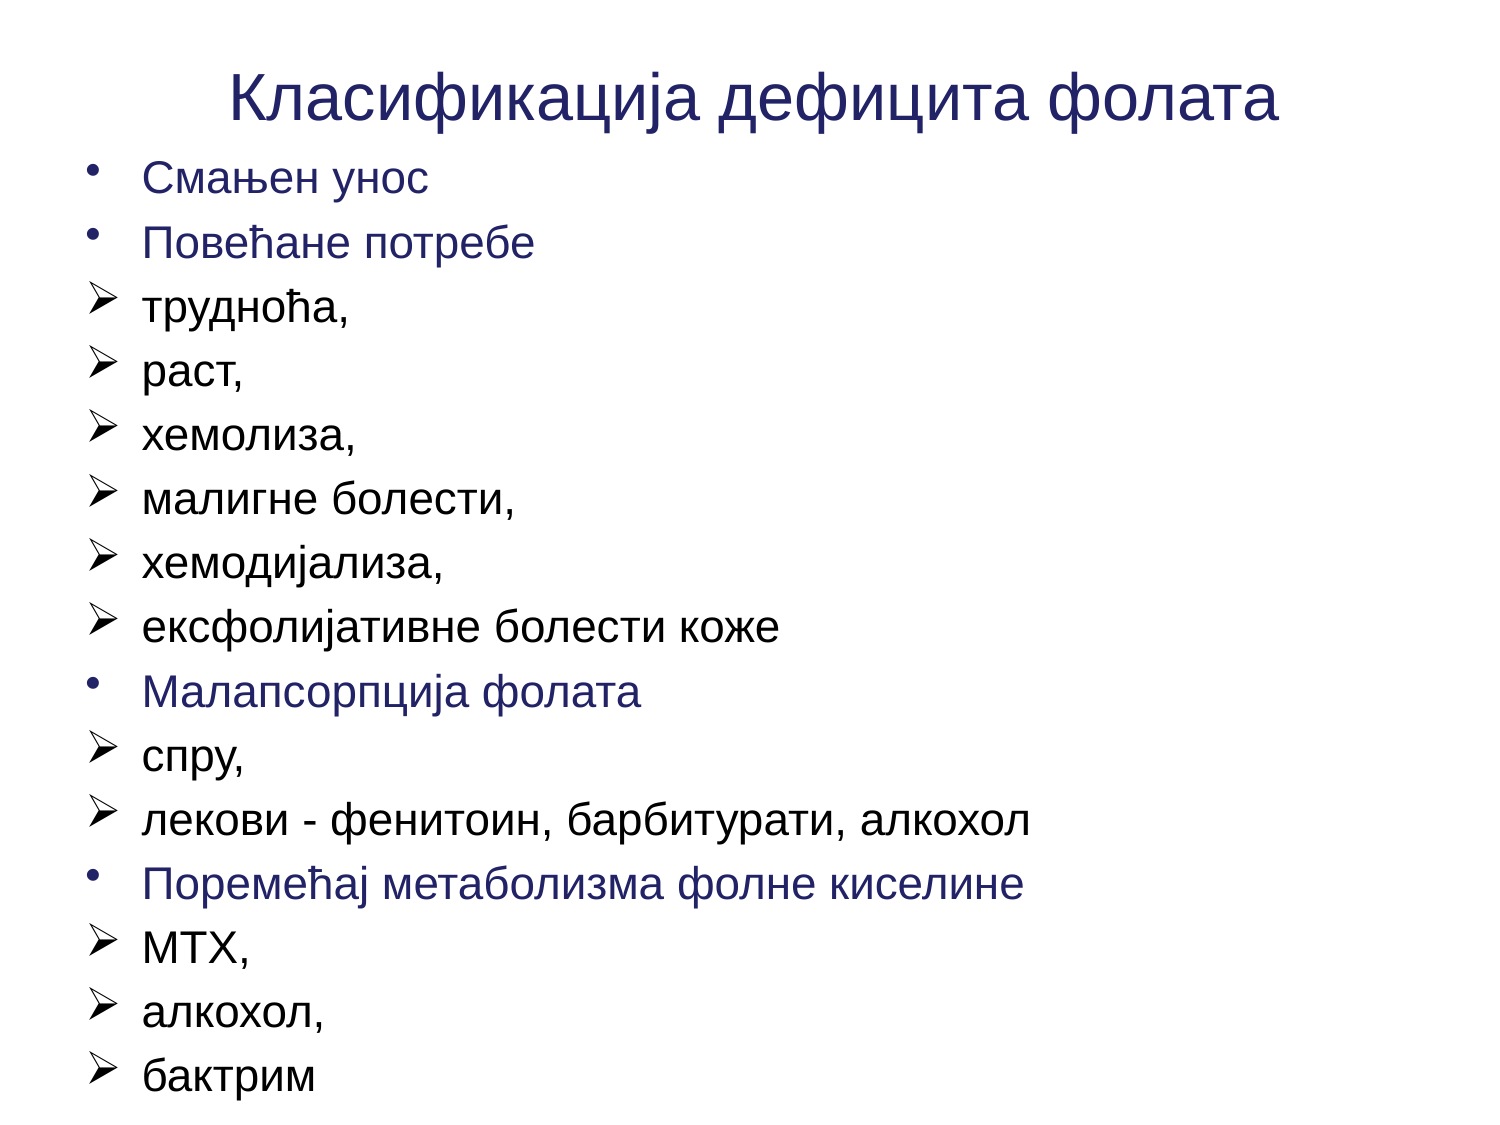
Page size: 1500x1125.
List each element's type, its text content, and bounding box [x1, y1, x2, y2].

list Смањен унос Повећане потребе трудноћа, раст, хемолиза, малигне болести, хемодијализа, ексфолијативне болести коже Малапсорпција фолата спру, лекови - фенитоин, барбитурати, алкохол Поремећај метаболизма фолне киселине МТX, алкохол, бактрим [70, 140, 1421, 1106]
title Класификација дефицита фолата [70, 0, 1421, 140]
